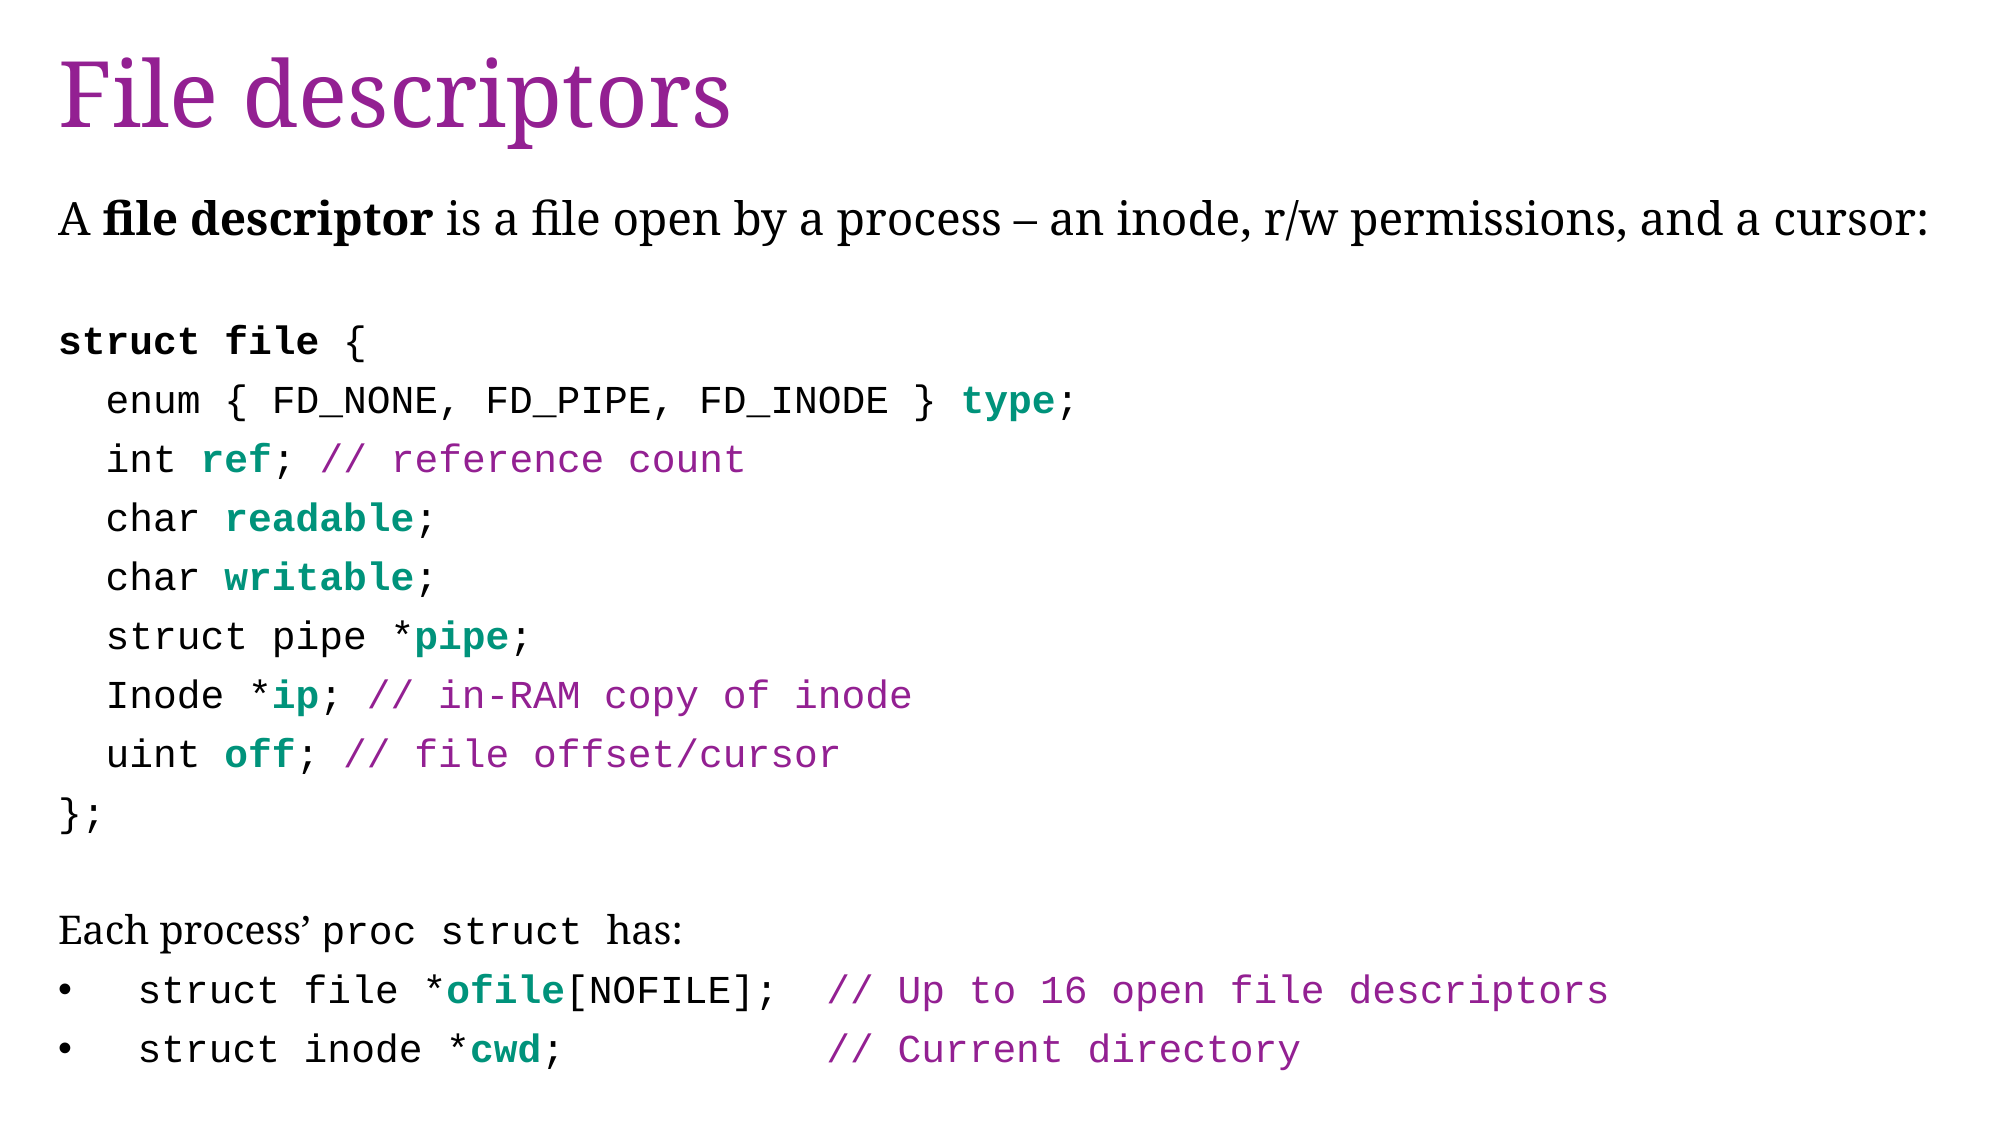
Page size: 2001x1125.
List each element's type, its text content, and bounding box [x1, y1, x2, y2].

list A file descriptor is a file open by a process – an inode, r/w permissions, and a cursor: struct file { enum { FD_NONE, FD_PIPE, FD_INODE } type; int ref; // reference count char readable; char writable; struct pipe *pipe; Inode *ip; // in-RAM copy of inode uint off; // file offset/cursor }; Each process’ proc struct has: struct file *ofile[NOFILE]; // Up to 16 open file descriptors struct inode *cwd; // Current directory [43, 188, 1953, 1106]
title File descriptors [43, 25, 1953, 171]
